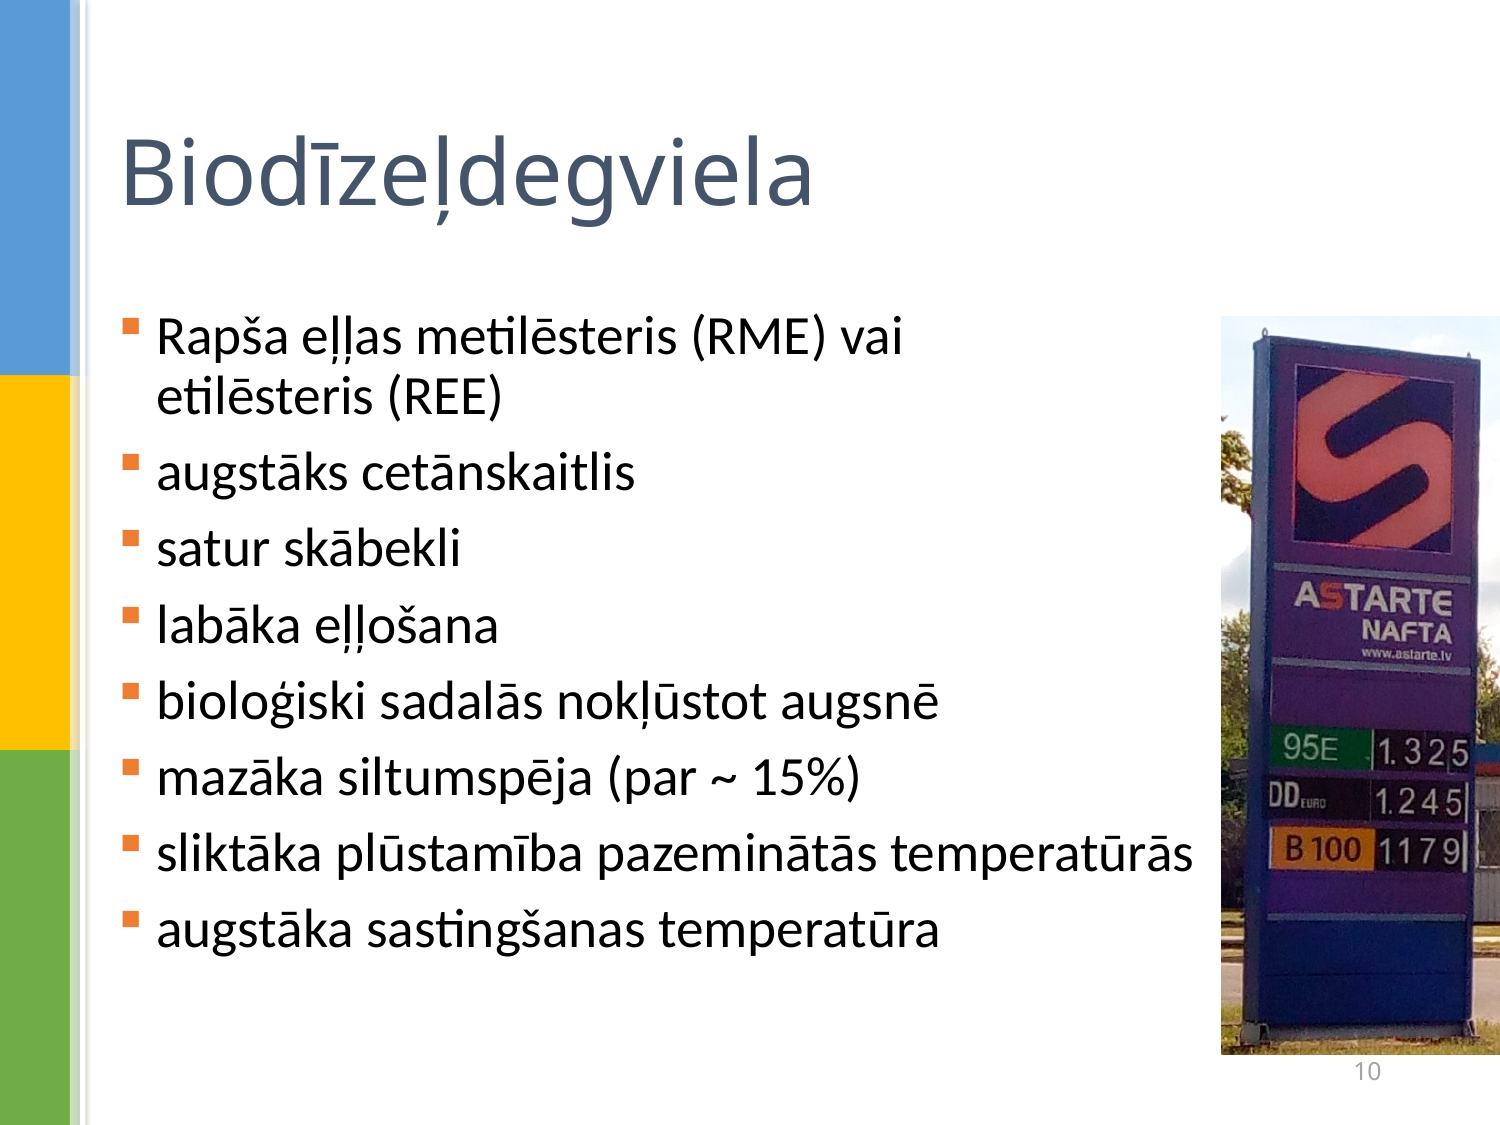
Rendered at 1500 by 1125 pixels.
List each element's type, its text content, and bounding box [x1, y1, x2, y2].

title Biodīzeļdegviela [103, 59, 1397, 278]
picture [1221, 316, 1500, 1055]
slide_number 10 [993, 1042, 1397, 1103]
list Rapša eļļas metilēsteris (RME) vai etilēsteris (REE) augstāks cetānskaitlis satur skābekli labāka eļļošana bioloģiski sadalās nokļūstot augsnē mazāka siltumspēja (par ~ 15%) sliktāka plūstamība pazeminātās temperatūrās augstāka sastingšanas temperatūra [103, 299, 1219, 1014]
